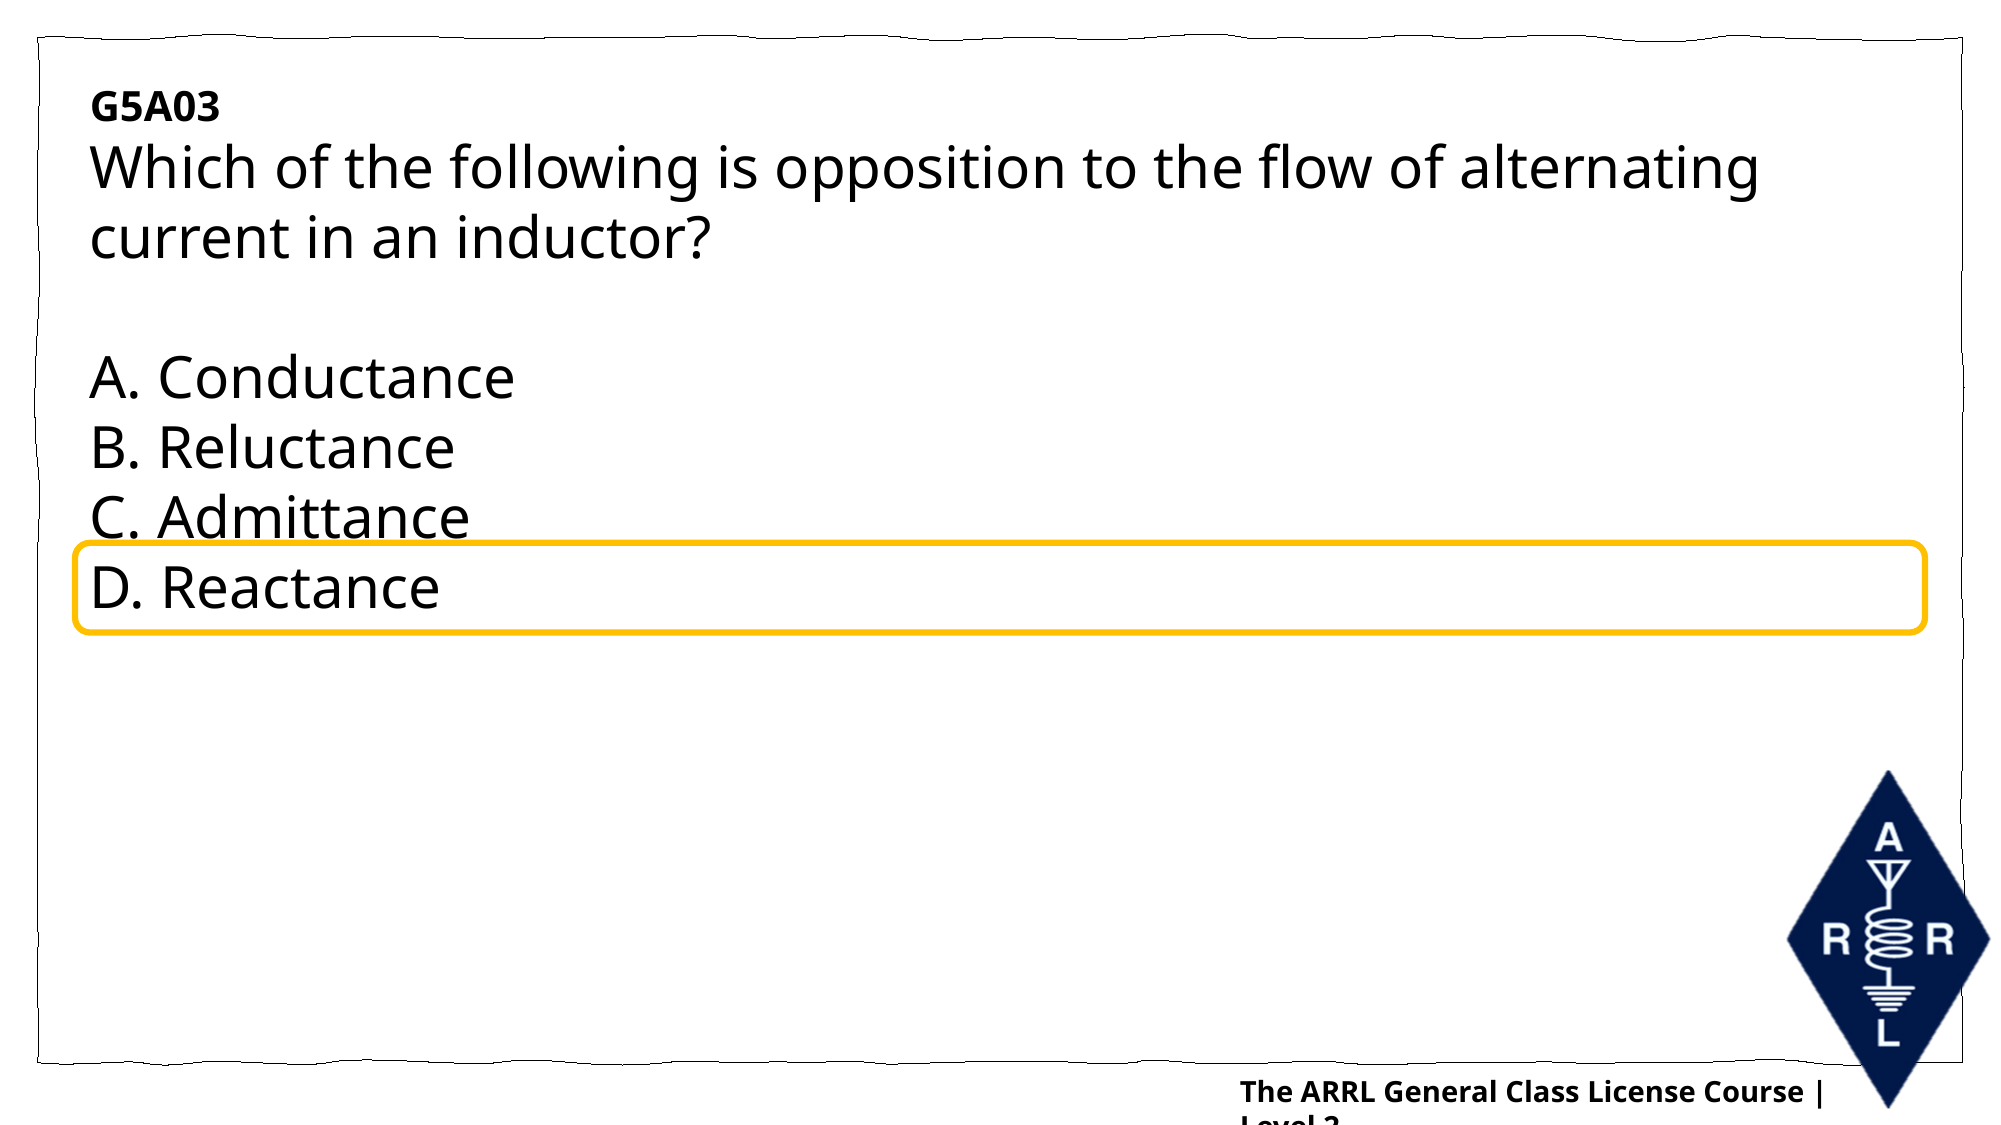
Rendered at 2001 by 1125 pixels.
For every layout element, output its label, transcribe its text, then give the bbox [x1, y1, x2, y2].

picture [1773, 752, 1999, 1125]
text_box [73, 541, 1927, 634]
text_box G5A03 Which of the following is opposition to the flow of alternating current in an inductor? A. Conductance B. Reluctance C. Admittance D. Reactance [75, 72, 1850, 550]
